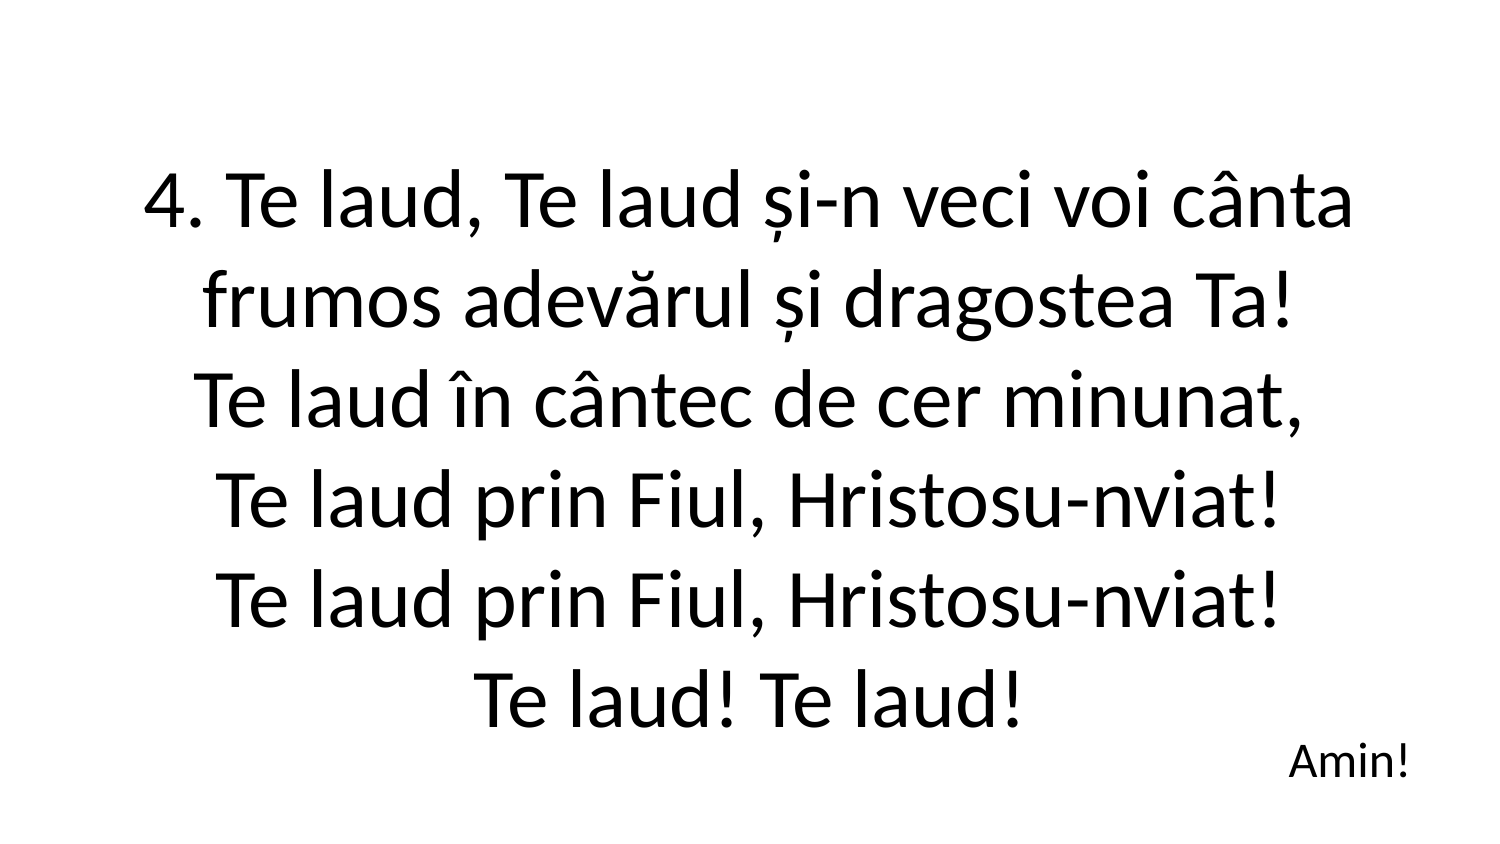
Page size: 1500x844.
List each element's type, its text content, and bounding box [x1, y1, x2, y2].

text_box 4. Te laud, Te laud și-n veci voi cânta frumos adevărul și dragostea Ta! Te laud în cântec de cer minunat, Te laud prin Fiul, Hristosu-nviat! Te laud prin Fiul, Hristosu-nviat! Te laud! Te laud! [128, 92, 1372, 752]
text_box Amin! [1273, 674, 1427, 795]
